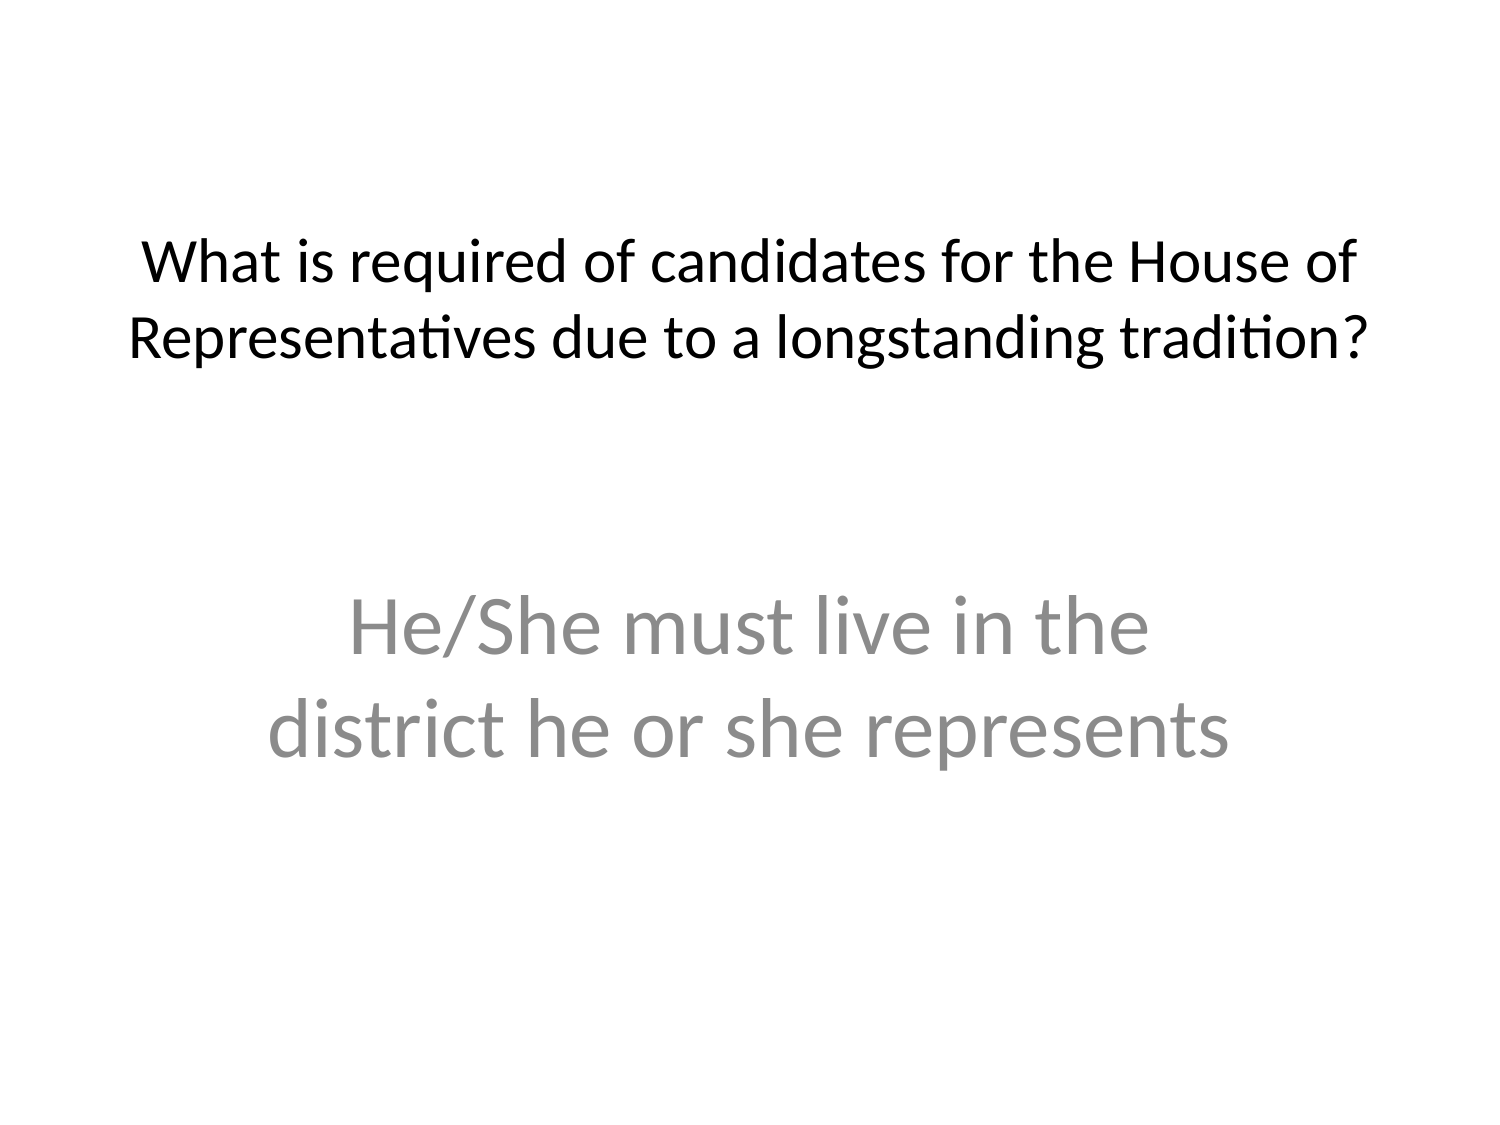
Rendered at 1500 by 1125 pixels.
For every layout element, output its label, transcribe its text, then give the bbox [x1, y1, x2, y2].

subtitle He/She must live in the district he or she represents [225, 562, 1275, 850]
title What is required of candidates for the House of Representatives due to a longstanding tradition? [112, 174, 1388, 417]
